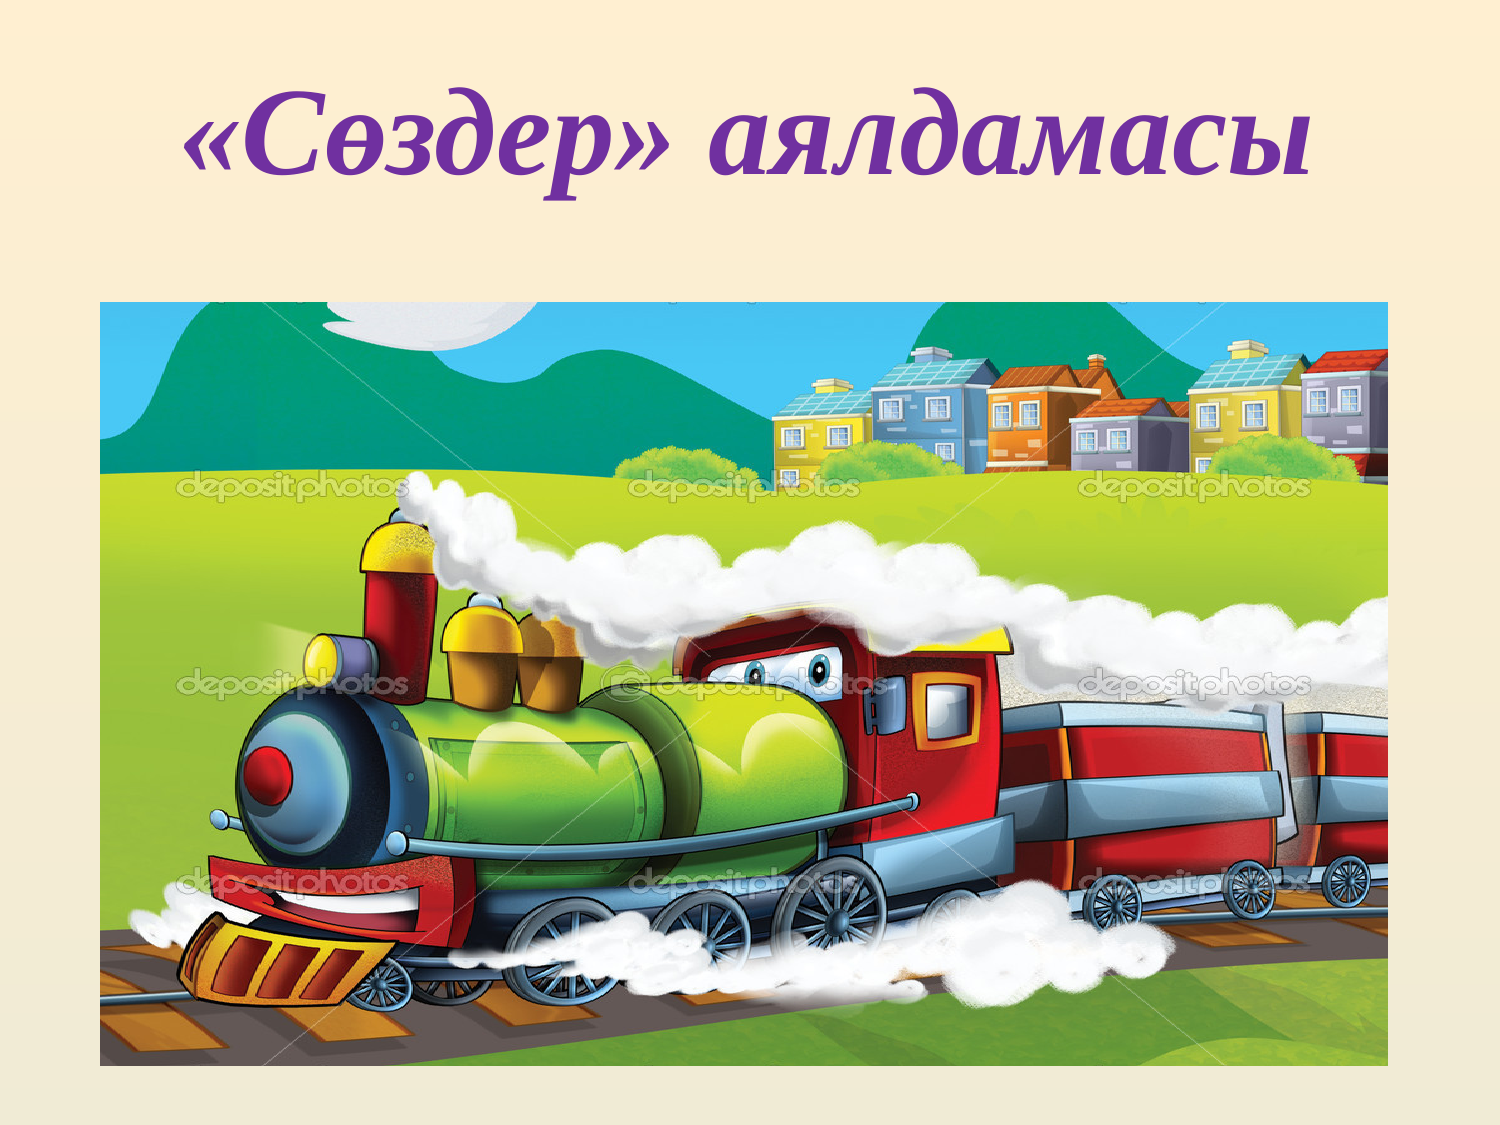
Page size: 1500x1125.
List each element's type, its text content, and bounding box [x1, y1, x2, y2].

picture [100, 302, 1389, 1067]
text_box «Сөздер» аялдамасы [164, 42, 1330, 208]
